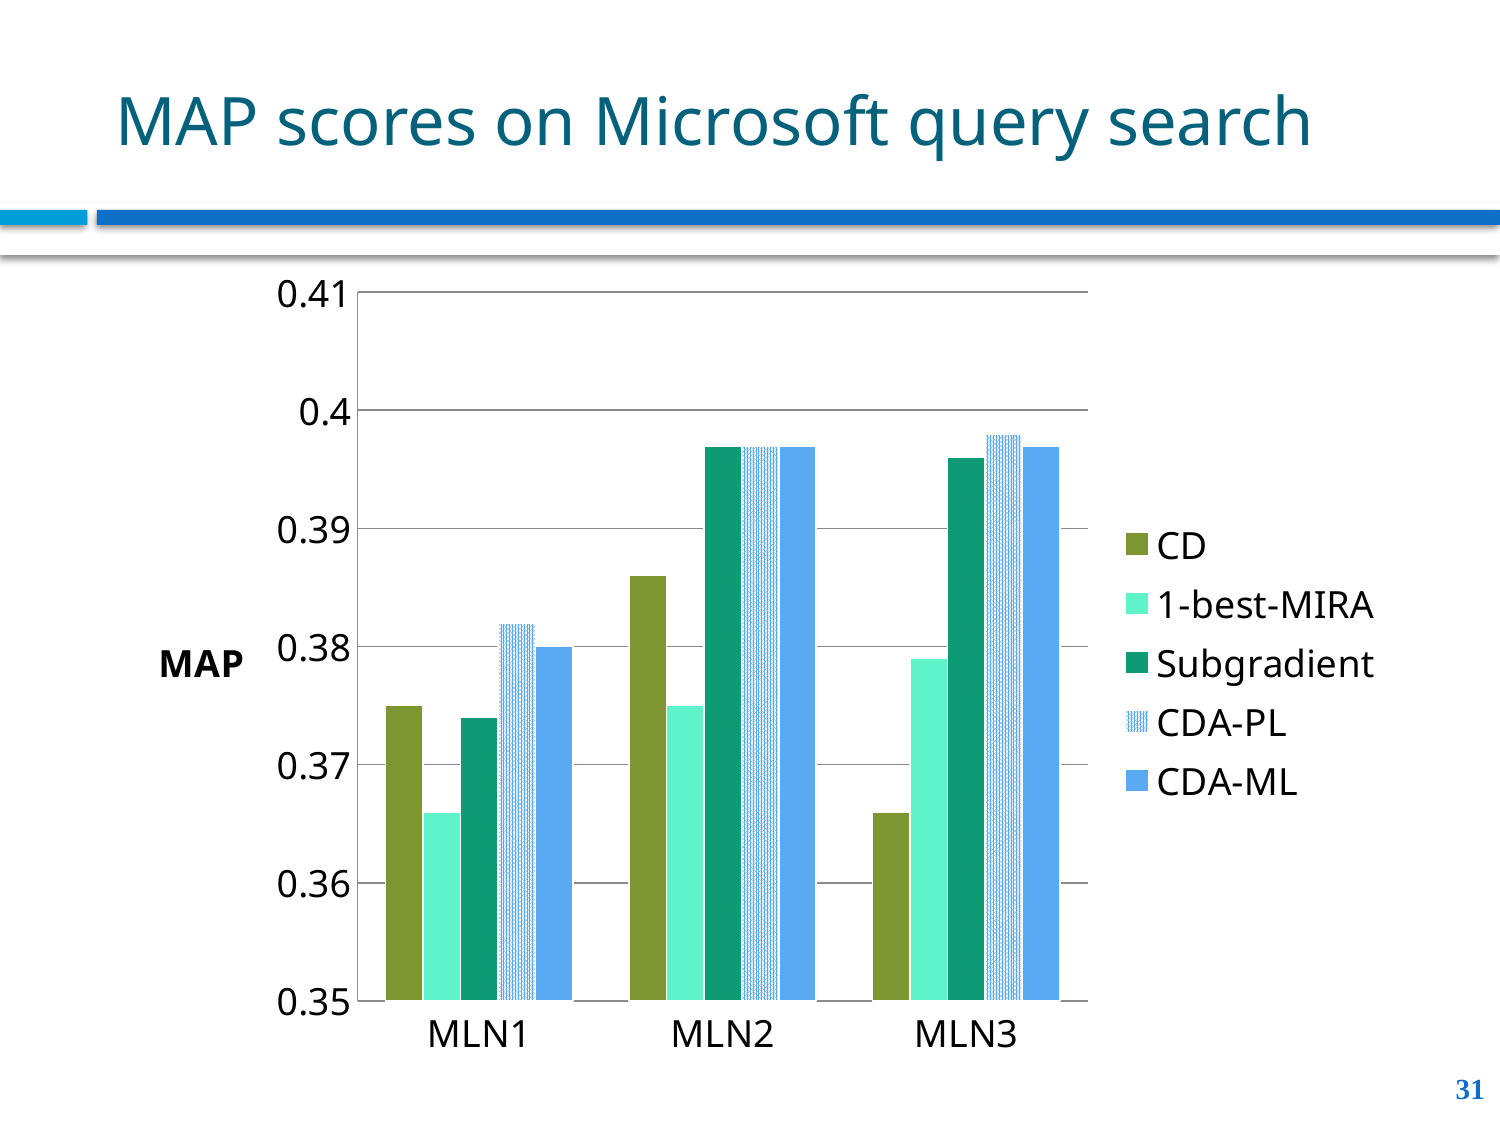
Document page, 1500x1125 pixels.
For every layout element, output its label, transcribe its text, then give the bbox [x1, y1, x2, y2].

chart [124, 249, 1401, 1076]
title MAP scores on Microsoft query search [100, 37, 1438, 200]
slide_number 31 [1425, 1050, 1500, 1125]
